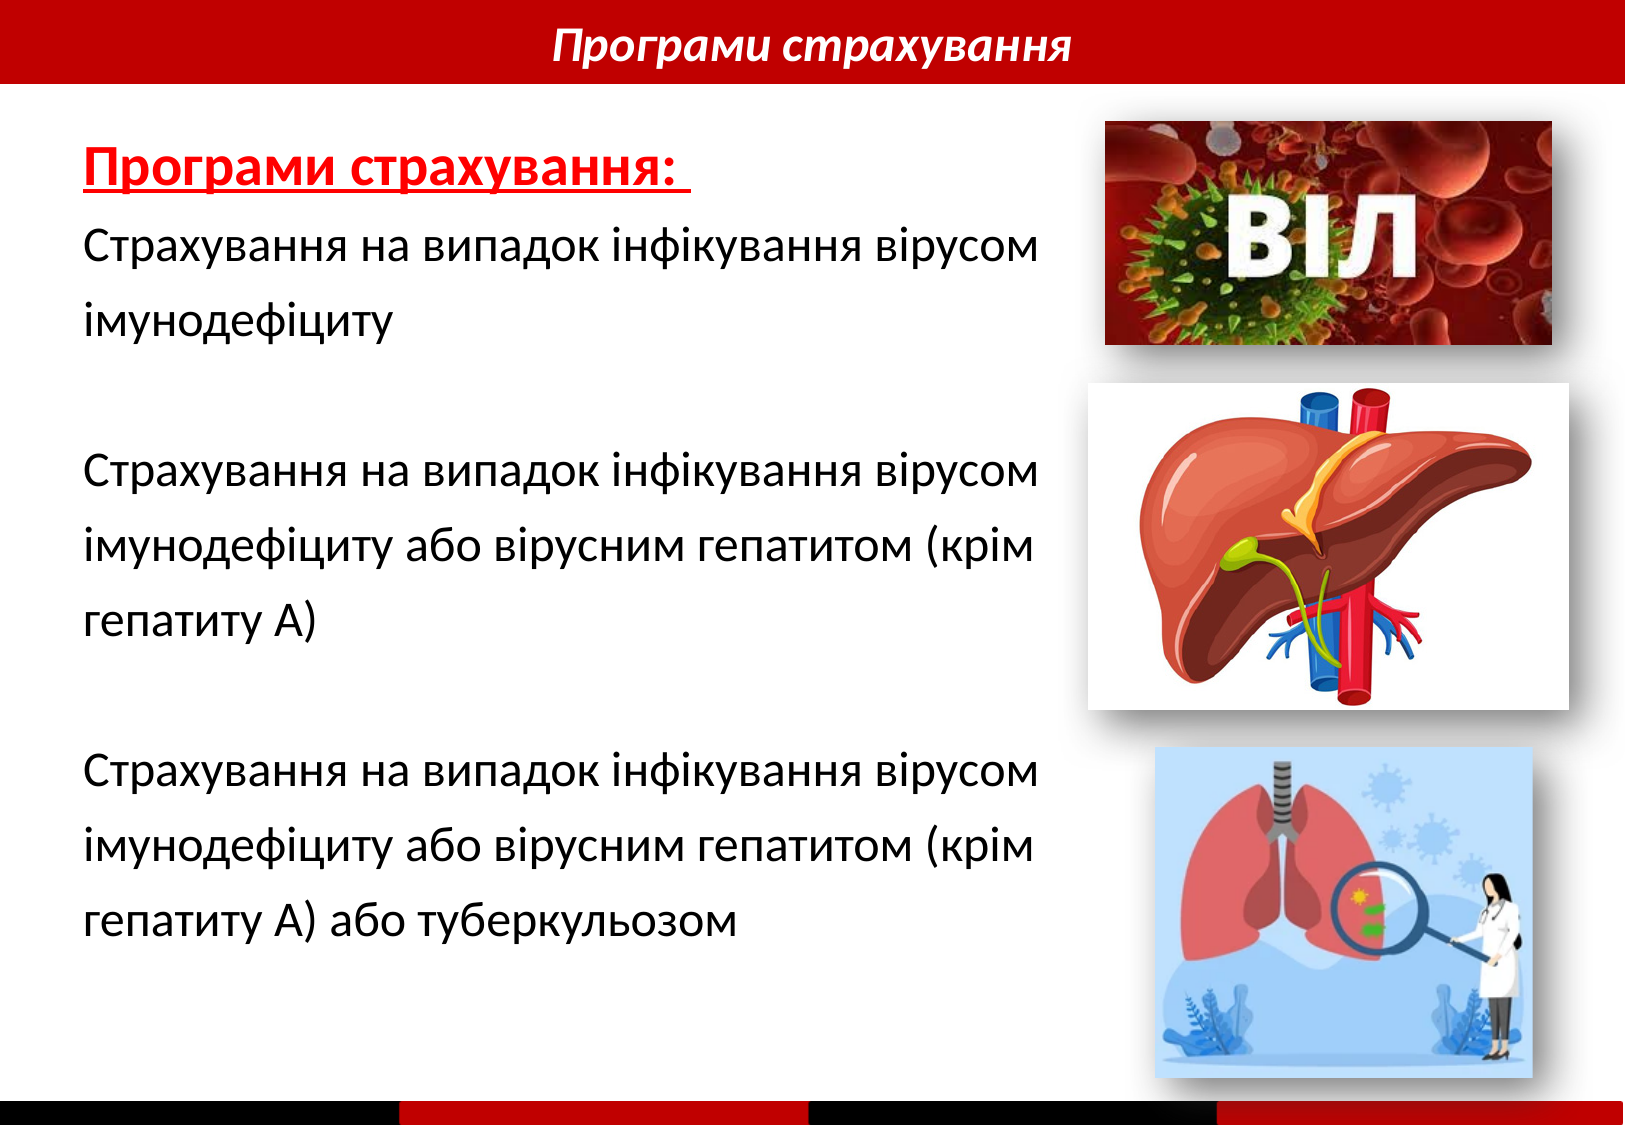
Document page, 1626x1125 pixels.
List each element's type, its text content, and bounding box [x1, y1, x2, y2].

picture [1088, 383, 1569, 711]
picture [0, 1101, 1624, 1125]
picture [1154, 747, 1533, 1078]
picture [1105, 121, 1552, 345]
text_box Програми страхування: Страхування на випадок інфікування вірусом імунодефіциту Страхування на випадок інфікування вірусом імунодефіциту або вірусним гепатитом (крім гепатиту А) Страхування на випадок інфікування вірусом імунодефіциту або вірусним гепатитом (крім гепатиту А) або туберкульозом [68, 101, 1238, 1099]
text_box Програми страхування [0, 0, 1625, 84]
